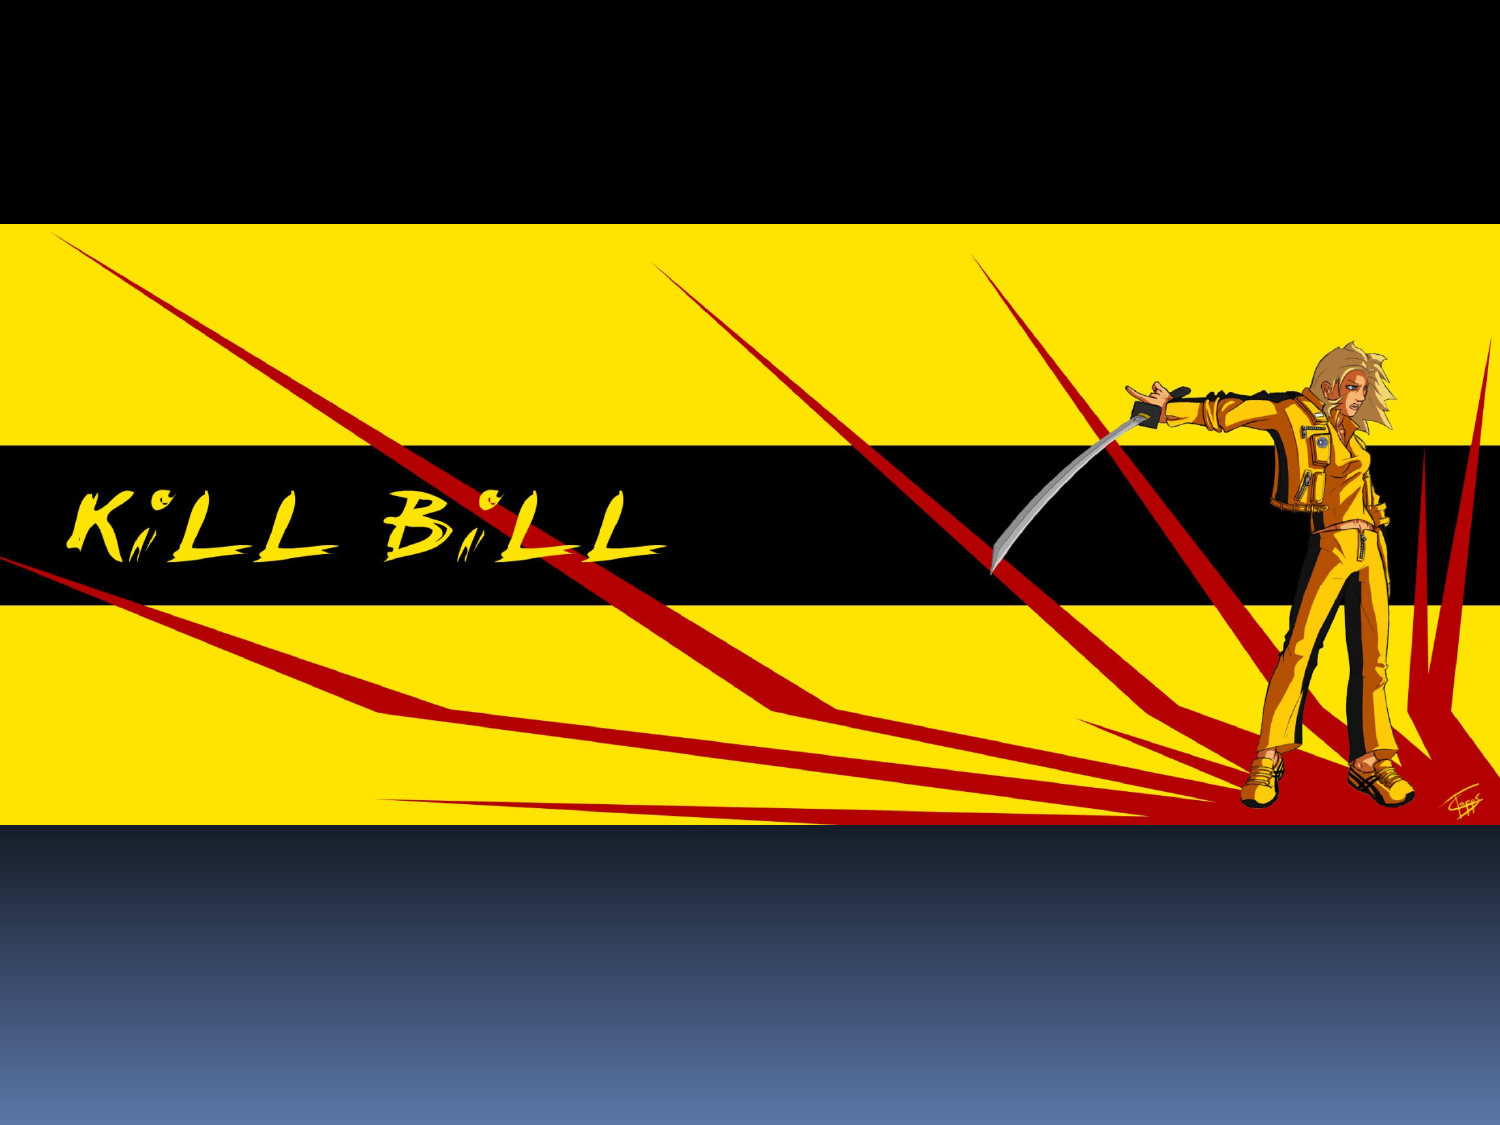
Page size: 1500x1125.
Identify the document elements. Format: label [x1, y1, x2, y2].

picture [0, 224, 1500, 826]
